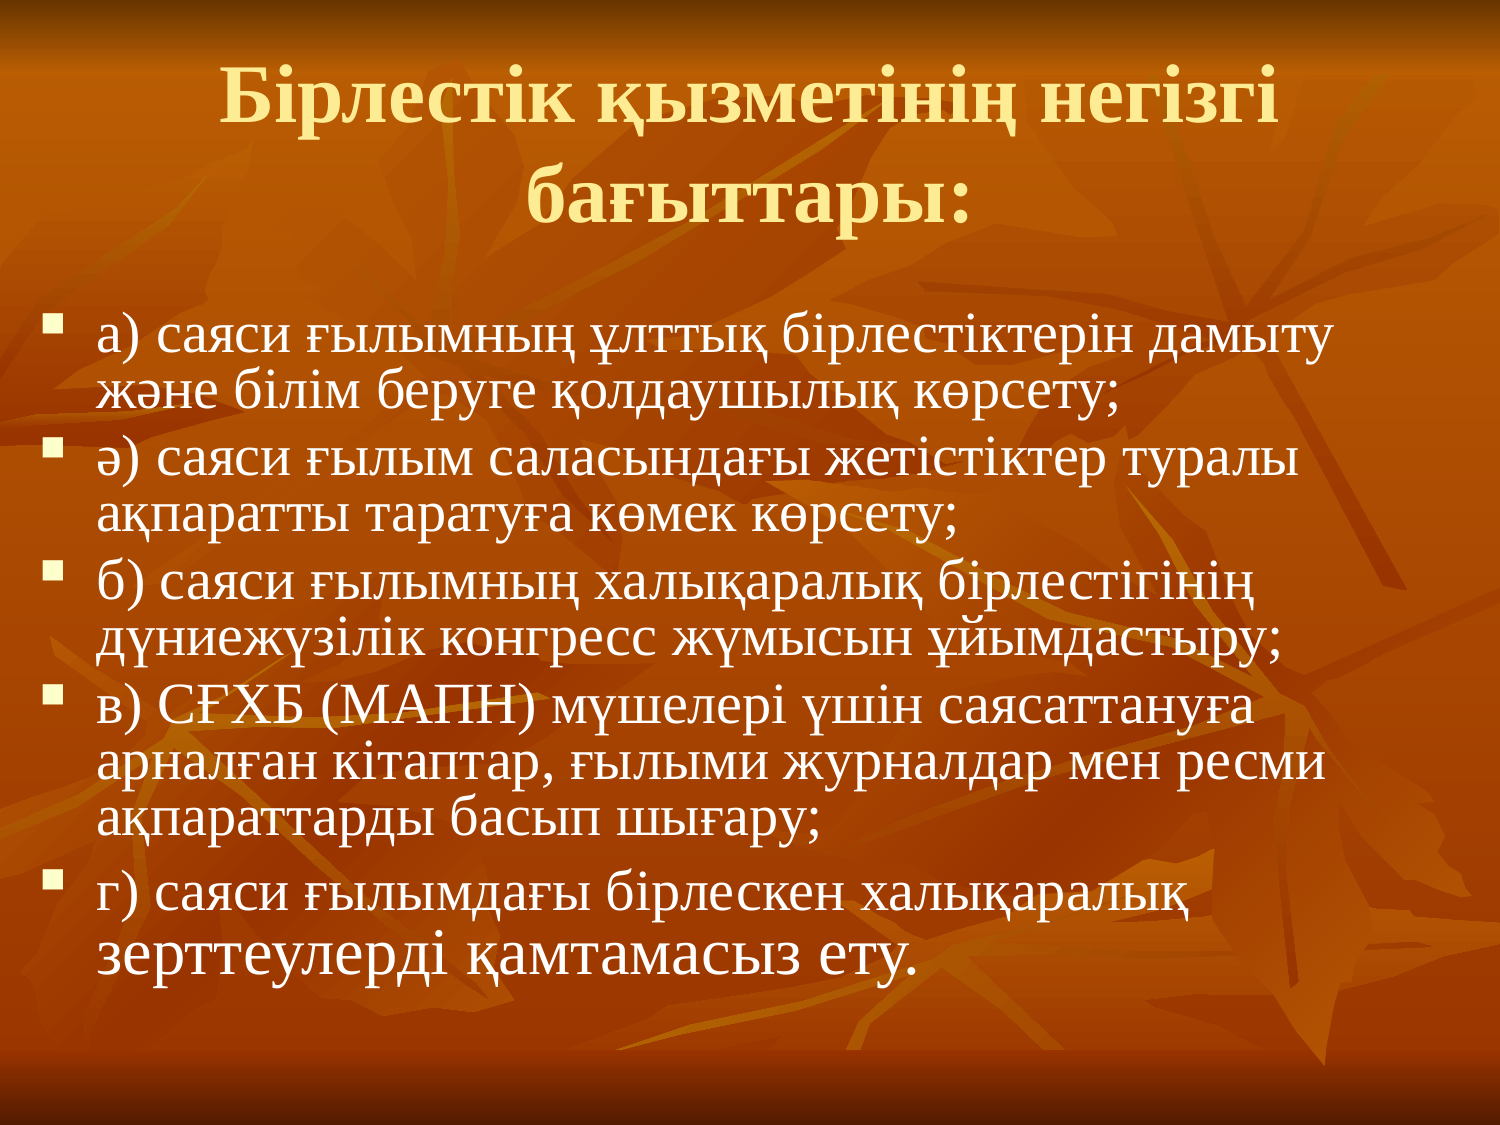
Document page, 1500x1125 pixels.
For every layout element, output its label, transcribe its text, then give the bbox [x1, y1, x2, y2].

list а) саяси ғылымның ұлттық бірлестіктерін дамыту және білім беруге қолдаушылық көрсету; ә) саяси ғылым саласындағы жетістіктер туралы ақпаратты таратуға көмек көрсету; б) саяси ғылымның халықаралық бірлестігінің дүниежүзілік конгресс жүмысын ұйымдастыру; в) СҒХБ (МАПН) мүшелері үшін саясаттануға арналған кітаптар, ғылыми журналдар мен ресми ақпараттарды басып шығару; г) саяси ғылымдағы бірлескен халықаралық зерттеулерді қамтамасыз ету. [24, 299, 1463, 1038]
title Бірлестік қызметінің негізгі бағыттары: [74, 45, 1426, 234]
